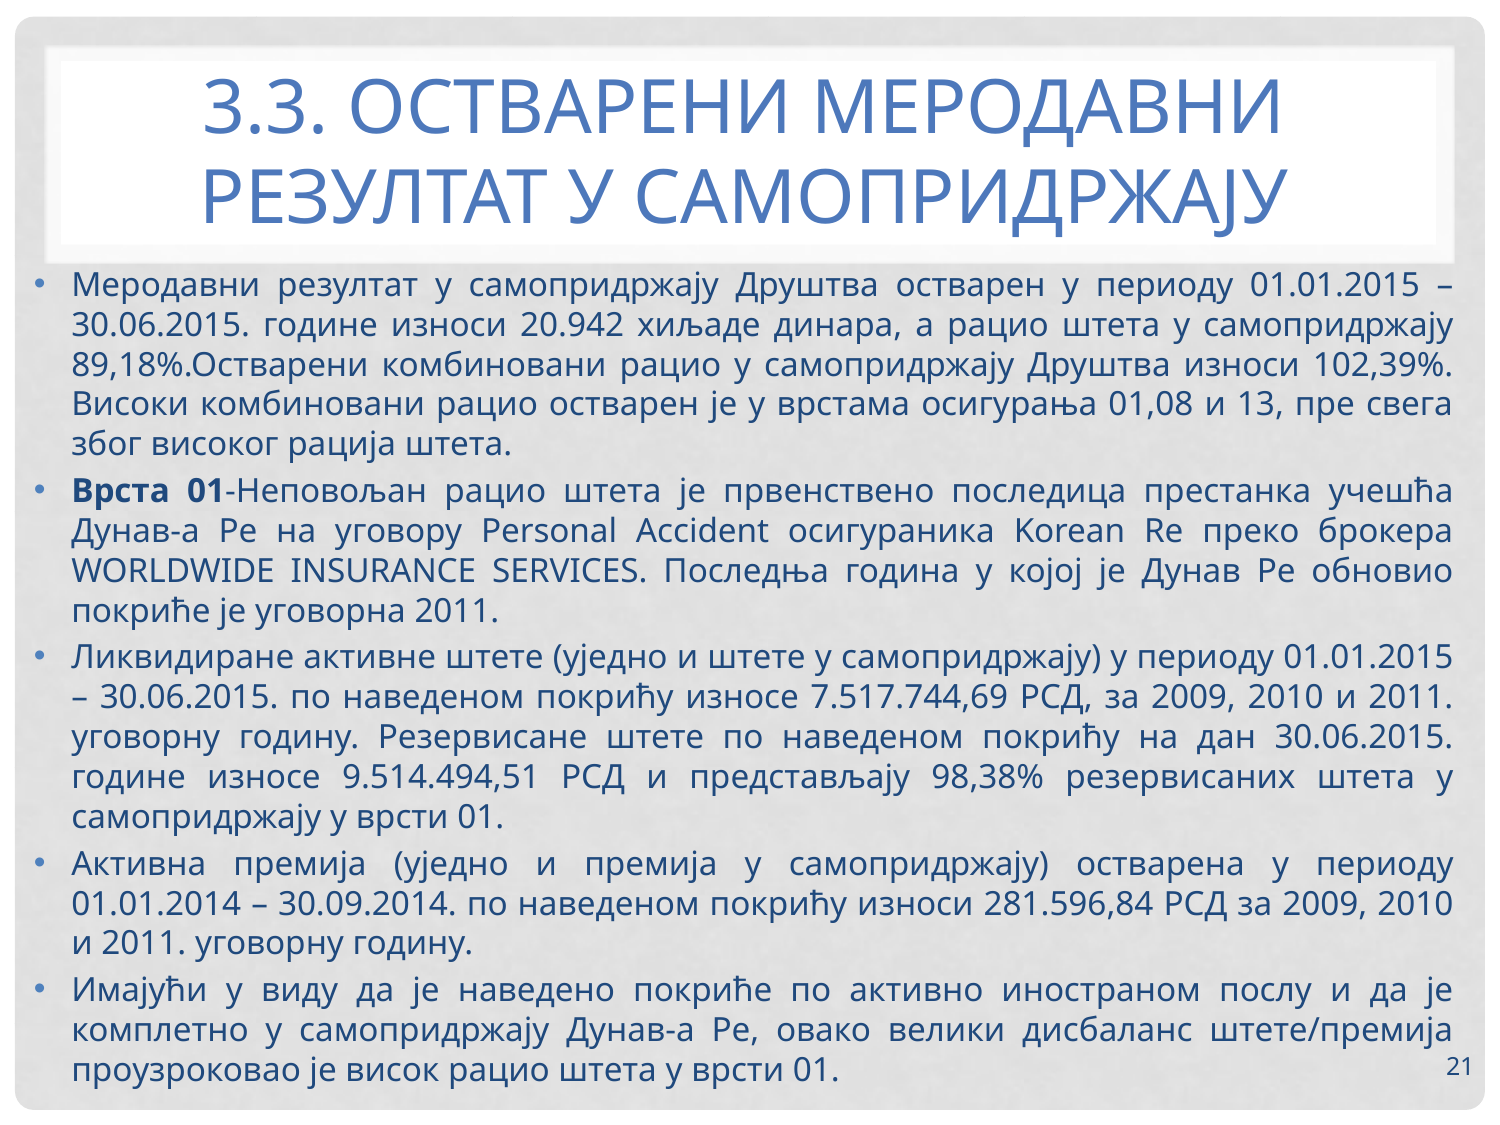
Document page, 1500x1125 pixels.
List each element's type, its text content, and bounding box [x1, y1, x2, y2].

slide_number 21 [1399, 1035, 1490, 1100]
list Меродавни резултат у самопридржају Друштва остварен у периоду 01.01.2015 – 30.06.2015. године износи 20.942 хиљаде динара, а рацио штета у самопридржају 89,18%.Остварени комбиновани рацио у самопридржају Друштва износи 102,39%. Високи комбиновани рацио остварен је у врстама осигурања 01,08 и 13, пре свега због високог рација штета. Врста 01-Неповољан рацио штета је првенствено последица престанка учешћа Дунав-а Ре на уговору Personal Accident осигураника Korean Re преко брокера WORLDWIDE INSURANCE SERVICES. Последња година у којој је Дунав Ре обновио покриће је уговорна 2011. Ликвидиране активне штете (уједно и штете у самопридржају) у периоду 01.01.2015 – 30.06.2015. по наведеном покрићу износе 7.517.744,69 РСД, за 2009, 2010 и 2011. уговорну годину. Резервисане штете по наведеном покрићу на дан 30.06.2015. године износе 9.514.494,51 РСД и представљају 98,38% резервисаних штета у самопридржају у врсти 01. Активна премија (уједно и премија у самопридржају) остварена у периоду 01.01.2014 – 30.09.2014. по наведеном покрићу износи 281.596,84 РСД за 2009, 2010 и 2011. уговорну годину. Имајући у виду да је наведено покриће по активно иностраном послу и да је комплетно у самопридржају Дунав-а Ре, овако велики дисбаланс штете/премија проузроковао је висок рацио штета у врсти 01. [0, 255, 1471, 1094]
title 3.3. Остварени меродавни резултат у самопридржају [76, 42, 1412, 255]
